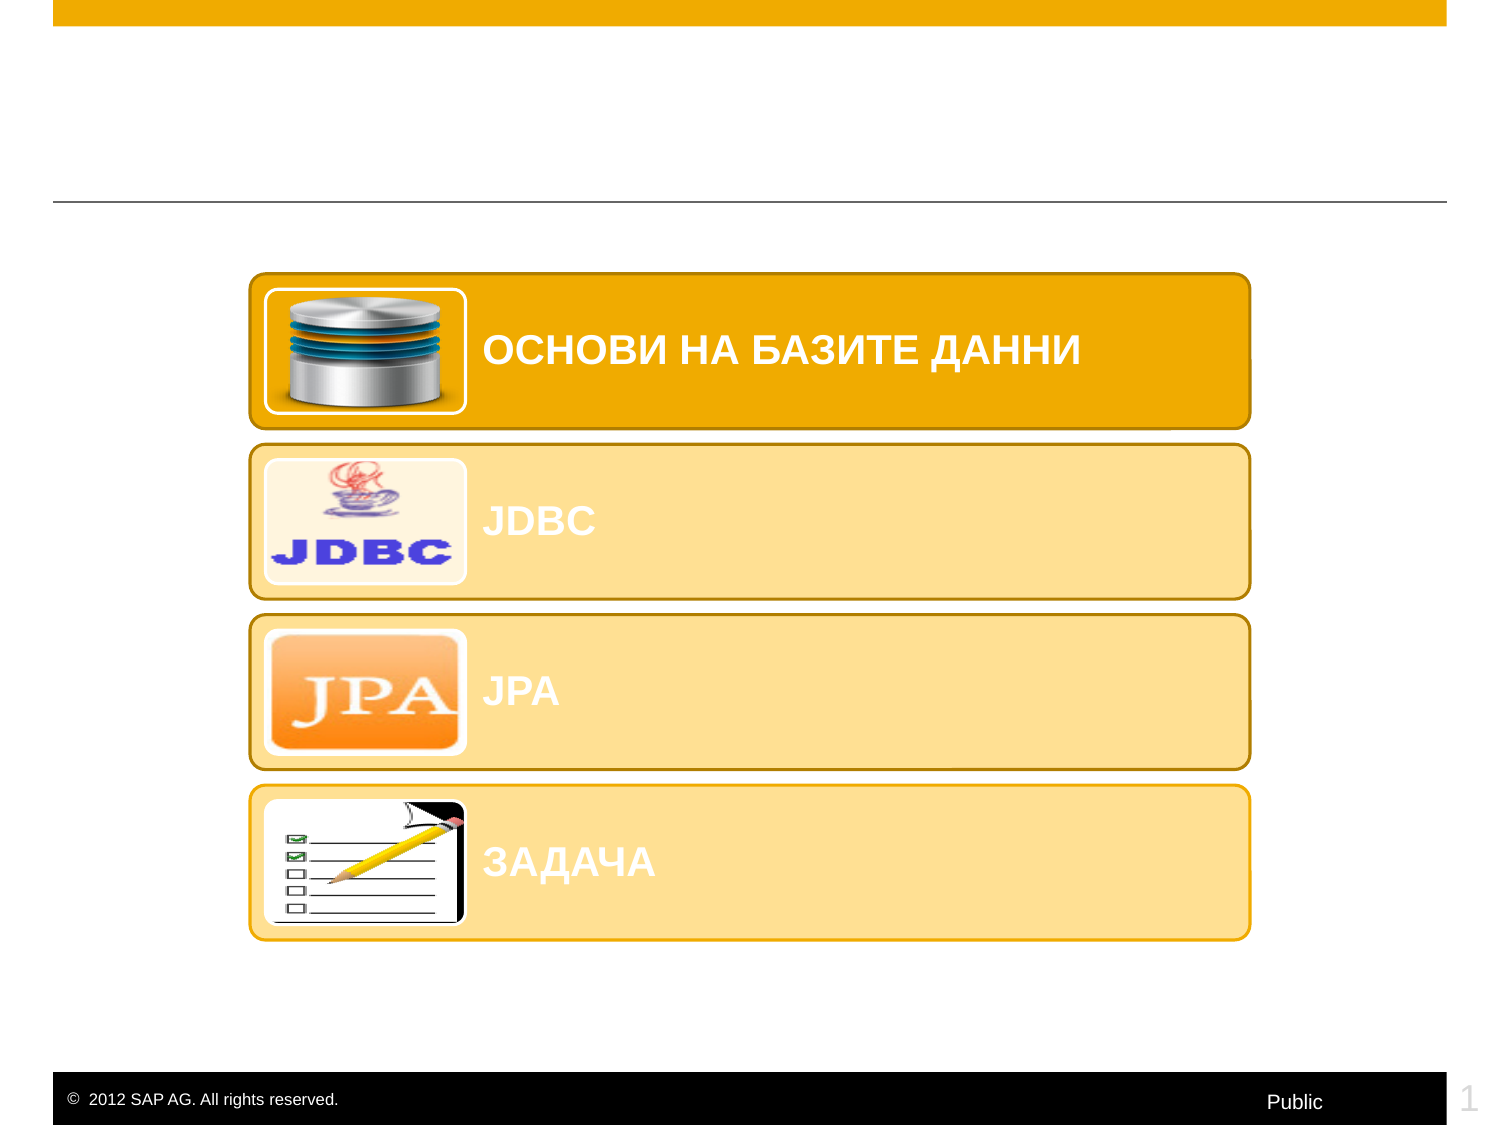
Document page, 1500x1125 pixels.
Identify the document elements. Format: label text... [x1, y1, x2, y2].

text_box 1 [1458, 1074, 1500, 1120]
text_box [249, 273, 1251, 941]
